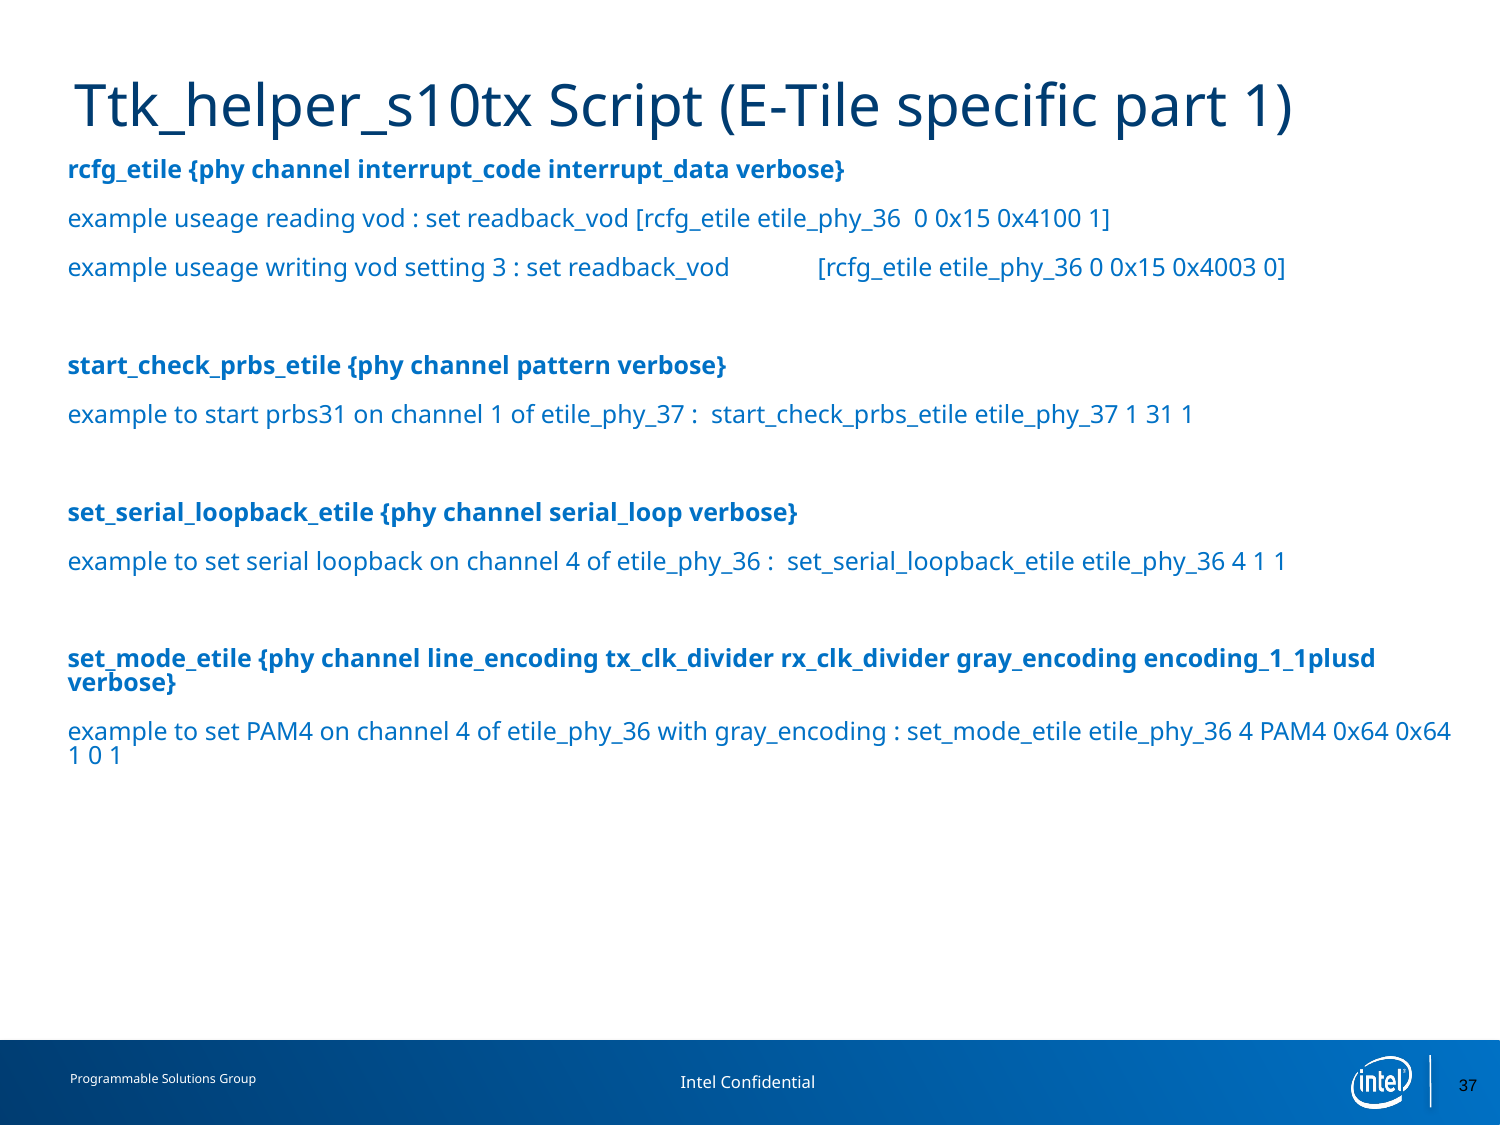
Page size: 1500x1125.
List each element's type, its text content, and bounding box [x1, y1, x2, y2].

slide_number 37 [1127, 1055, 1478, 1116]
list rcfg_etile {phy channel interrupt_code interrupt_data verbose} example useage reading vod : set readback_vod [rcfg_etile etile_phy_36 0 0x15 0x4100 1] example useage writing vod setting 3 : set readback_vod [rcfg_etile etile_phy_36 0 0x15 0x4003 0] start_check_prbs_etile {phy channel pattern verbose} example to start prbs31 on channel 1 of etile_phy_37 : start_check_prbs_etile etile_phy_37 1 31 1 set_serial_loopback_etile {phy channel serial_loop verbose} example to set serial loopback on channel 4 of etile_phy_36 : set_serial_loopback_etile etile_phy_36 4 1 1 set_mode_etile {phy channel line_encoding tx_clk_divider rx_clk_divider gray_encoding encoding_1_1plusd verbose} example to set PAM4 on channel 4 of etile_phy_36 with gray_encoding : set_mode_etile etile_phy_36 4 PAM4 0x64 0x64 1 0 1 [67, 159, 1463, 1033]
title Ttk_helper_s10tx Script (E-Tile specific part 1) [74, 67, 1425, 159]
